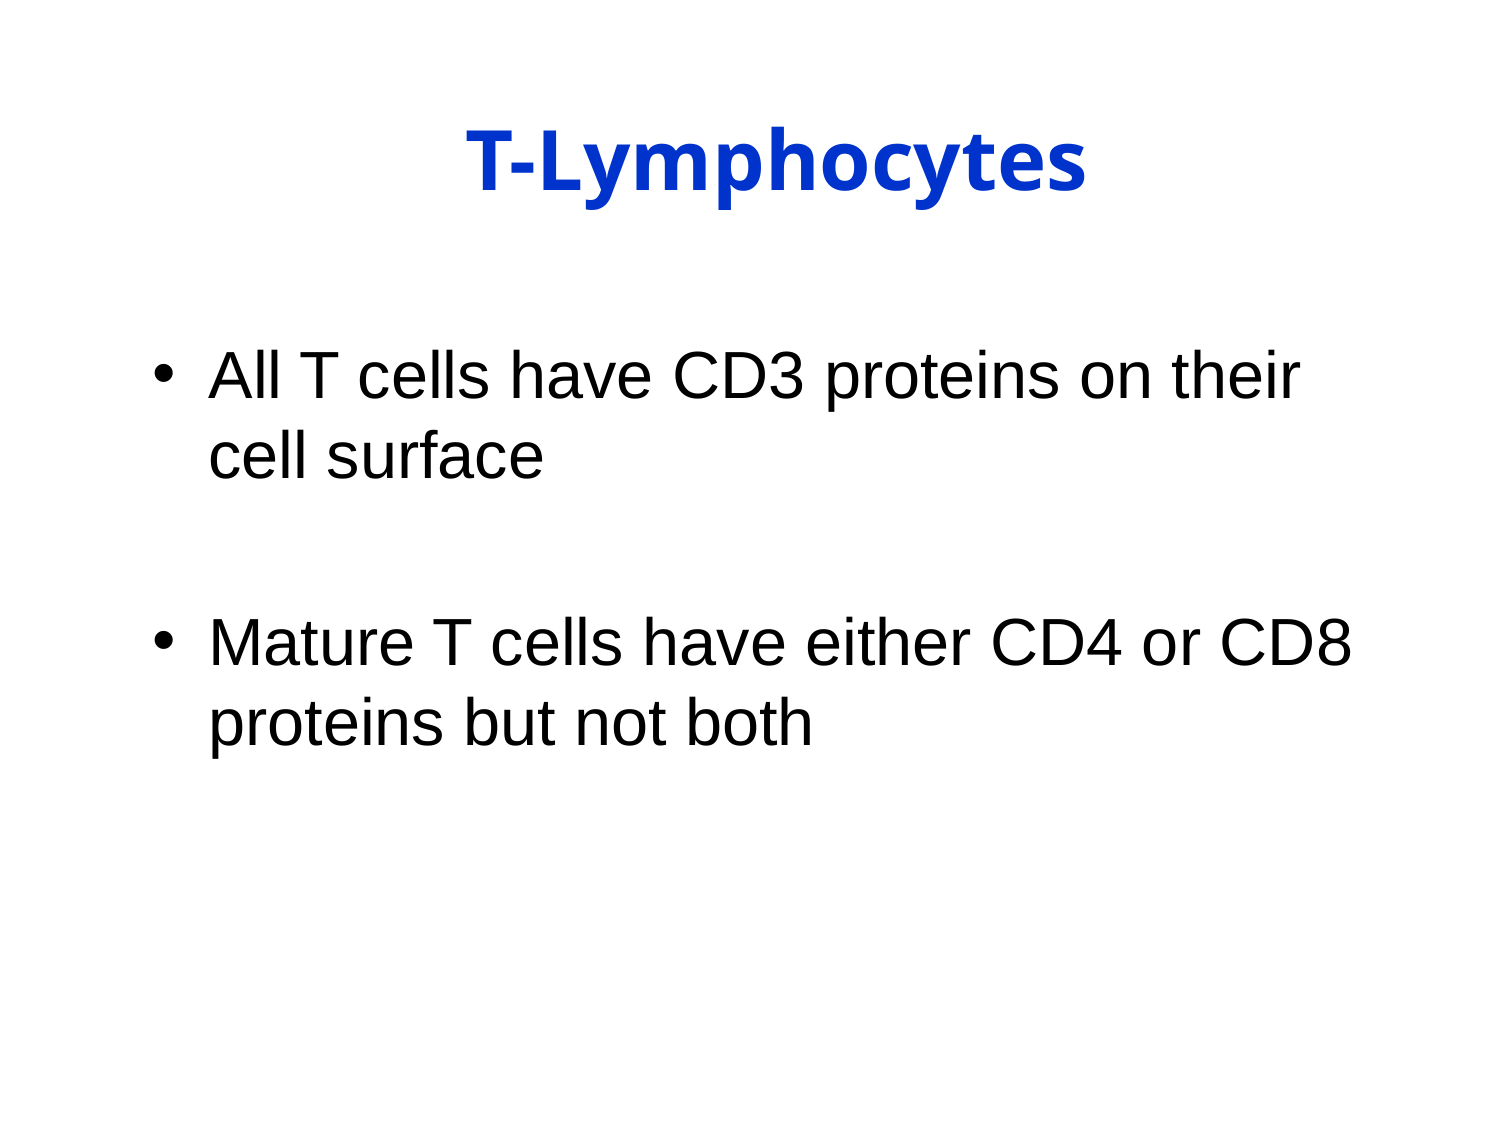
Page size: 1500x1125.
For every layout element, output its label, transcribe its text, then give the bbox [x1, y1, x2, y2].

text_box All T cells have CD3 proteins on their cell surface Mature T cells have either CD4 or CD8 proteins but not both [137, 324, 1413, 1000]
text_box T-Lymphocytes [137, 99, 1416, 273]
